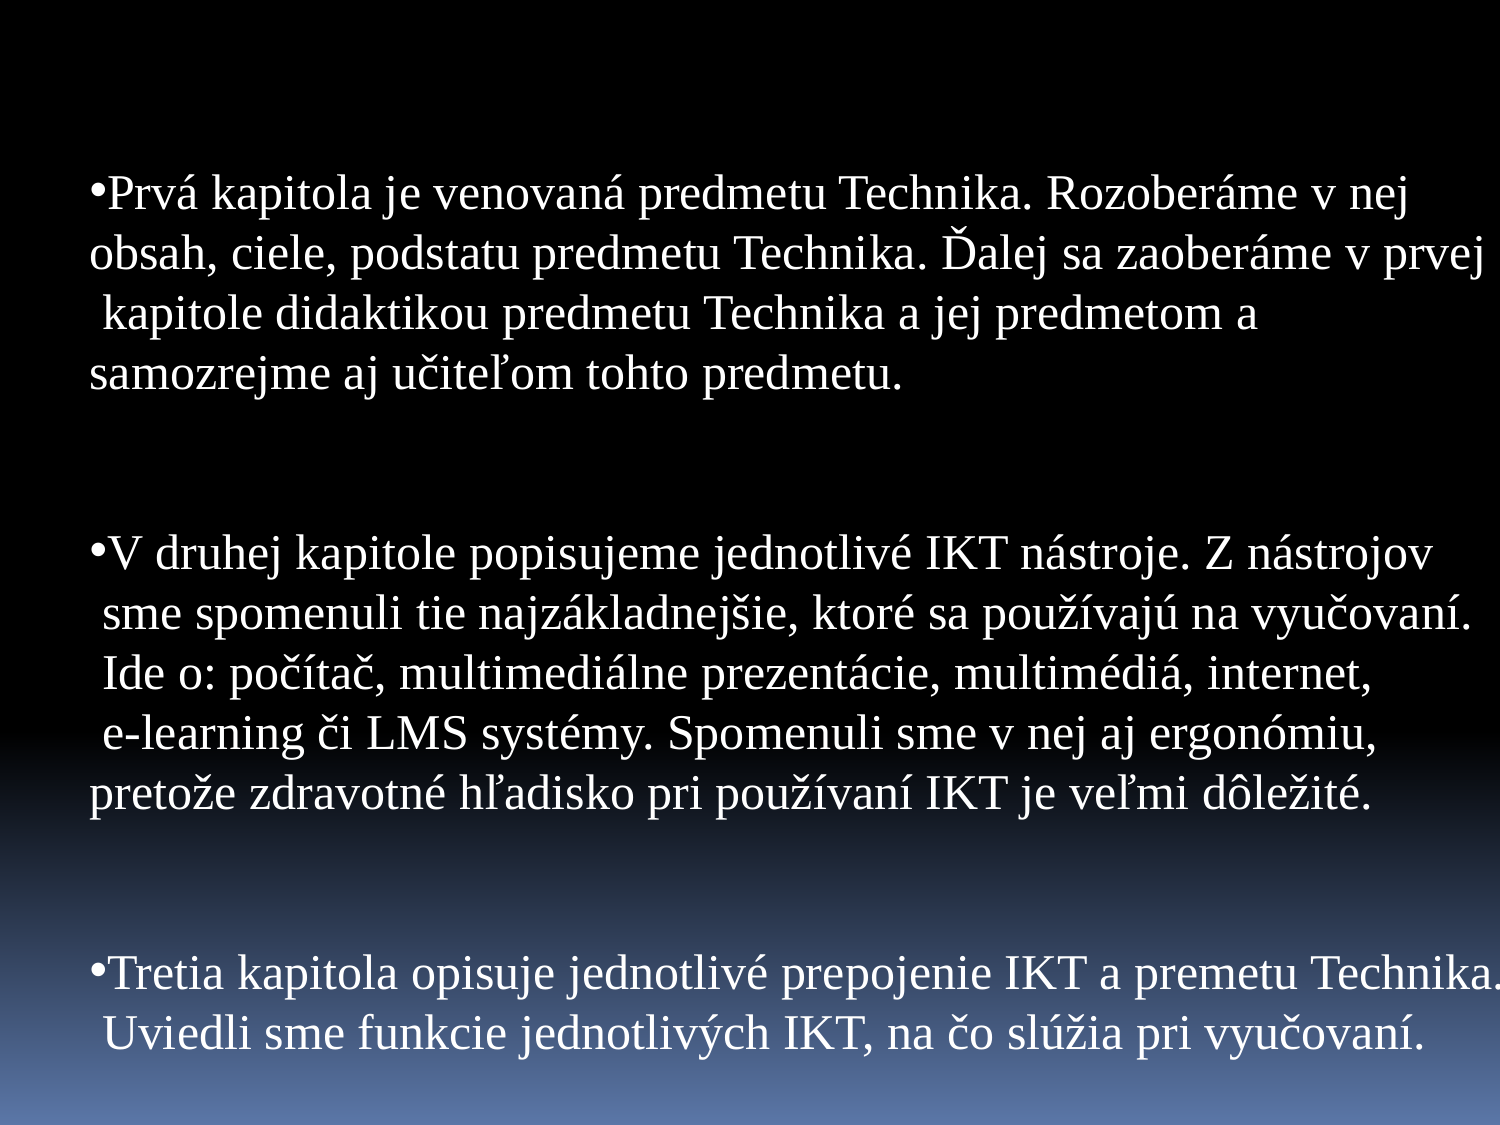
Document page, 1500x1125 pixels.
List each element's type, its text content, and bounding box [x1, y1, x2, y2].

text_box Prvá kapitola je venovaná predmetu Technika. Rozoberáme v nej obsah, ciele, podstatu predmetu Technika. Ďalej sa zaoberáme v prvej kapitole didaktikou predmetu Technika a jej predmetom a samozrejme aj učiteľom tohto predmetu. V druhej kapitole popisujeme jednotlivé IKT nástroje. Z nástrojov sme spomenuli tie najzákladnejšie, ktoré sa používajú na vyučovaní. Ide o: počítač, multimediálne prezentácie, multimédiá, internet, e-learning či LMS systémy. Spomenuli sme v nej aj ergonómiu, pretože zdravotné hľadisko pri používaní IKT je veľmi dôležité. Tretia kapitola opisuje jednotlivé prepojenie IKT a premetu Technika. Uviedli sme funkcie jednotlivých IKT, na čo slúžia pri vyučovaní. [74, 152, 1500, 1113]
